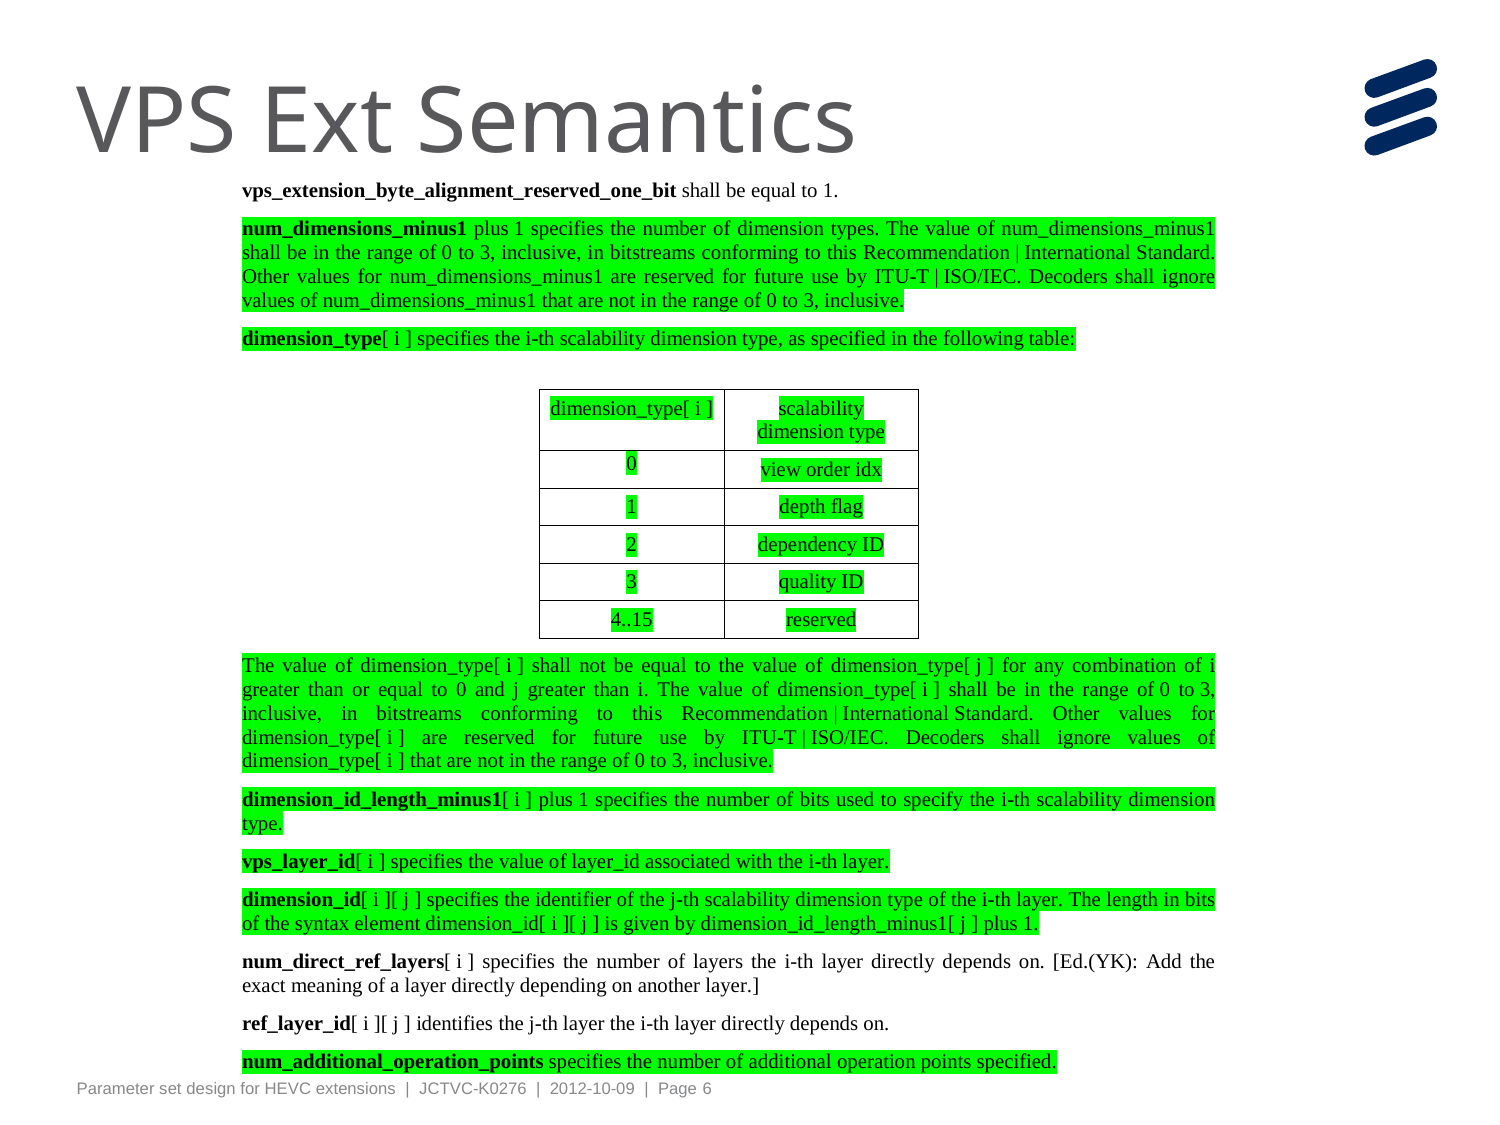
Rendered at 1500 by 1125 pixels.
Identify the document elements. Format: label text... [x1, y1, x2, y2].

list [230, 164, 1230, 1074]
title VPS Ext Semantics [64, 39, 1295, 218]
